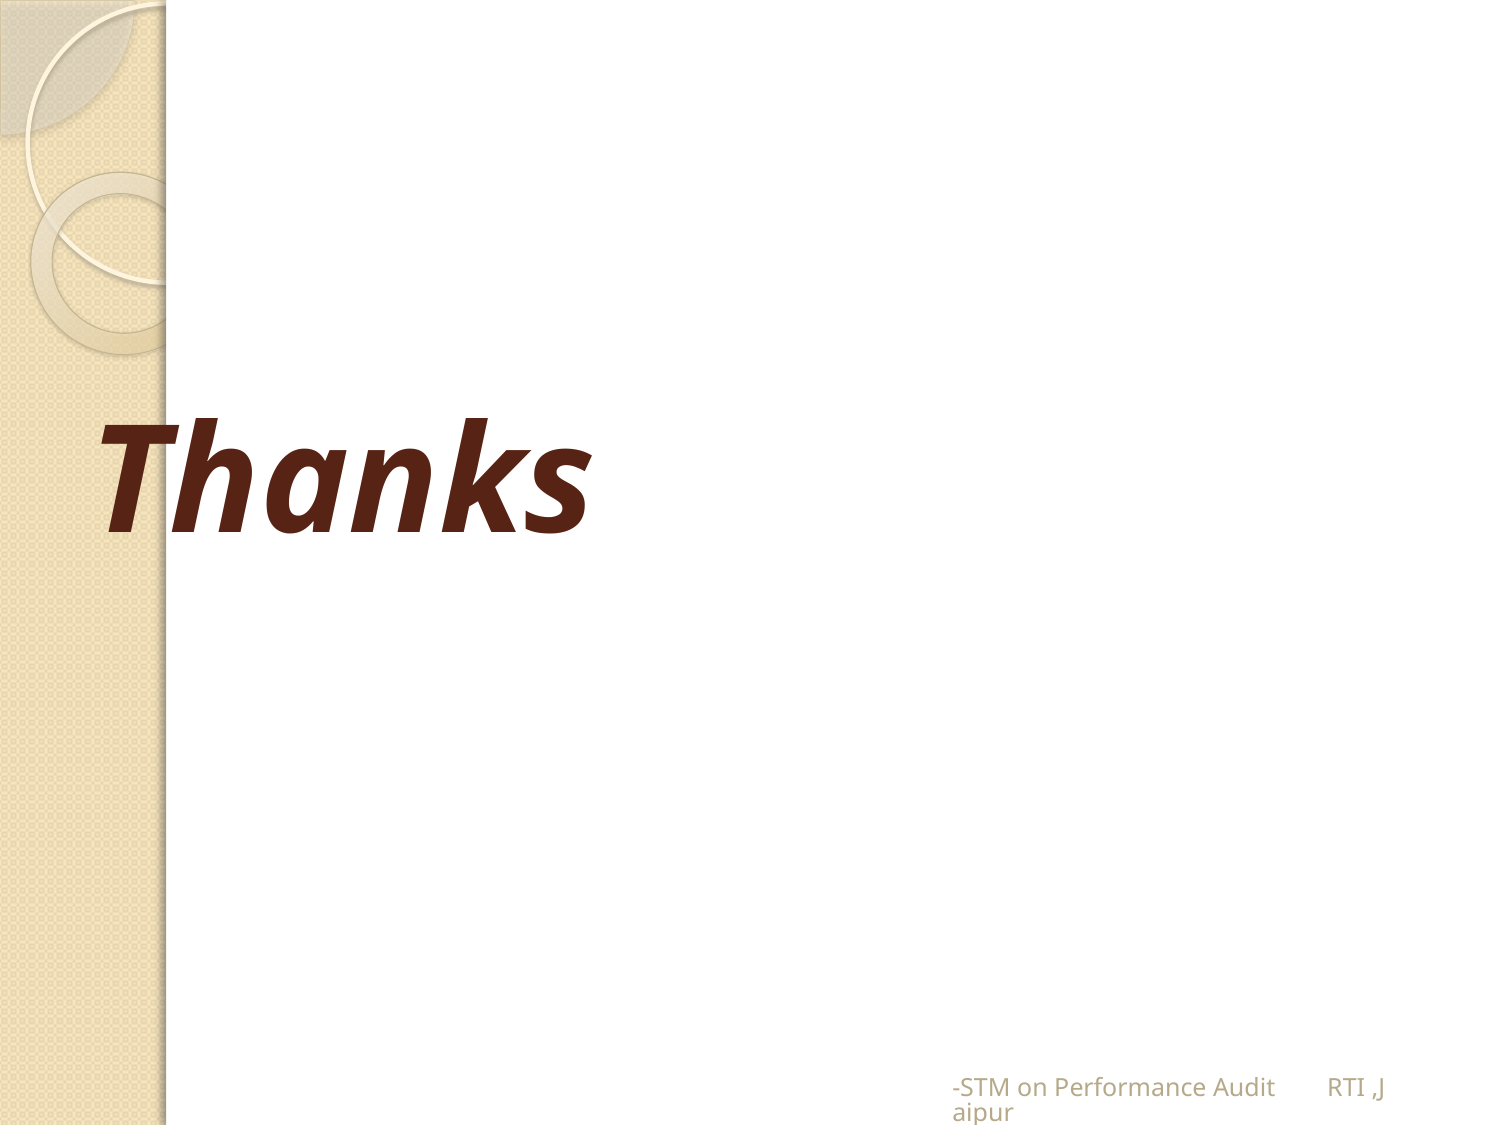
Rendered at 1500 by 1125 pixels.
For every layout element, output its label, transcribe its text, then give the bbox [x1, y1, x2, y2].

title Thanks [75, 45, 1425, 900]
footer -STM on Performance Audit RTI ,Jaipur [937, 1034, 1413, 1113]
